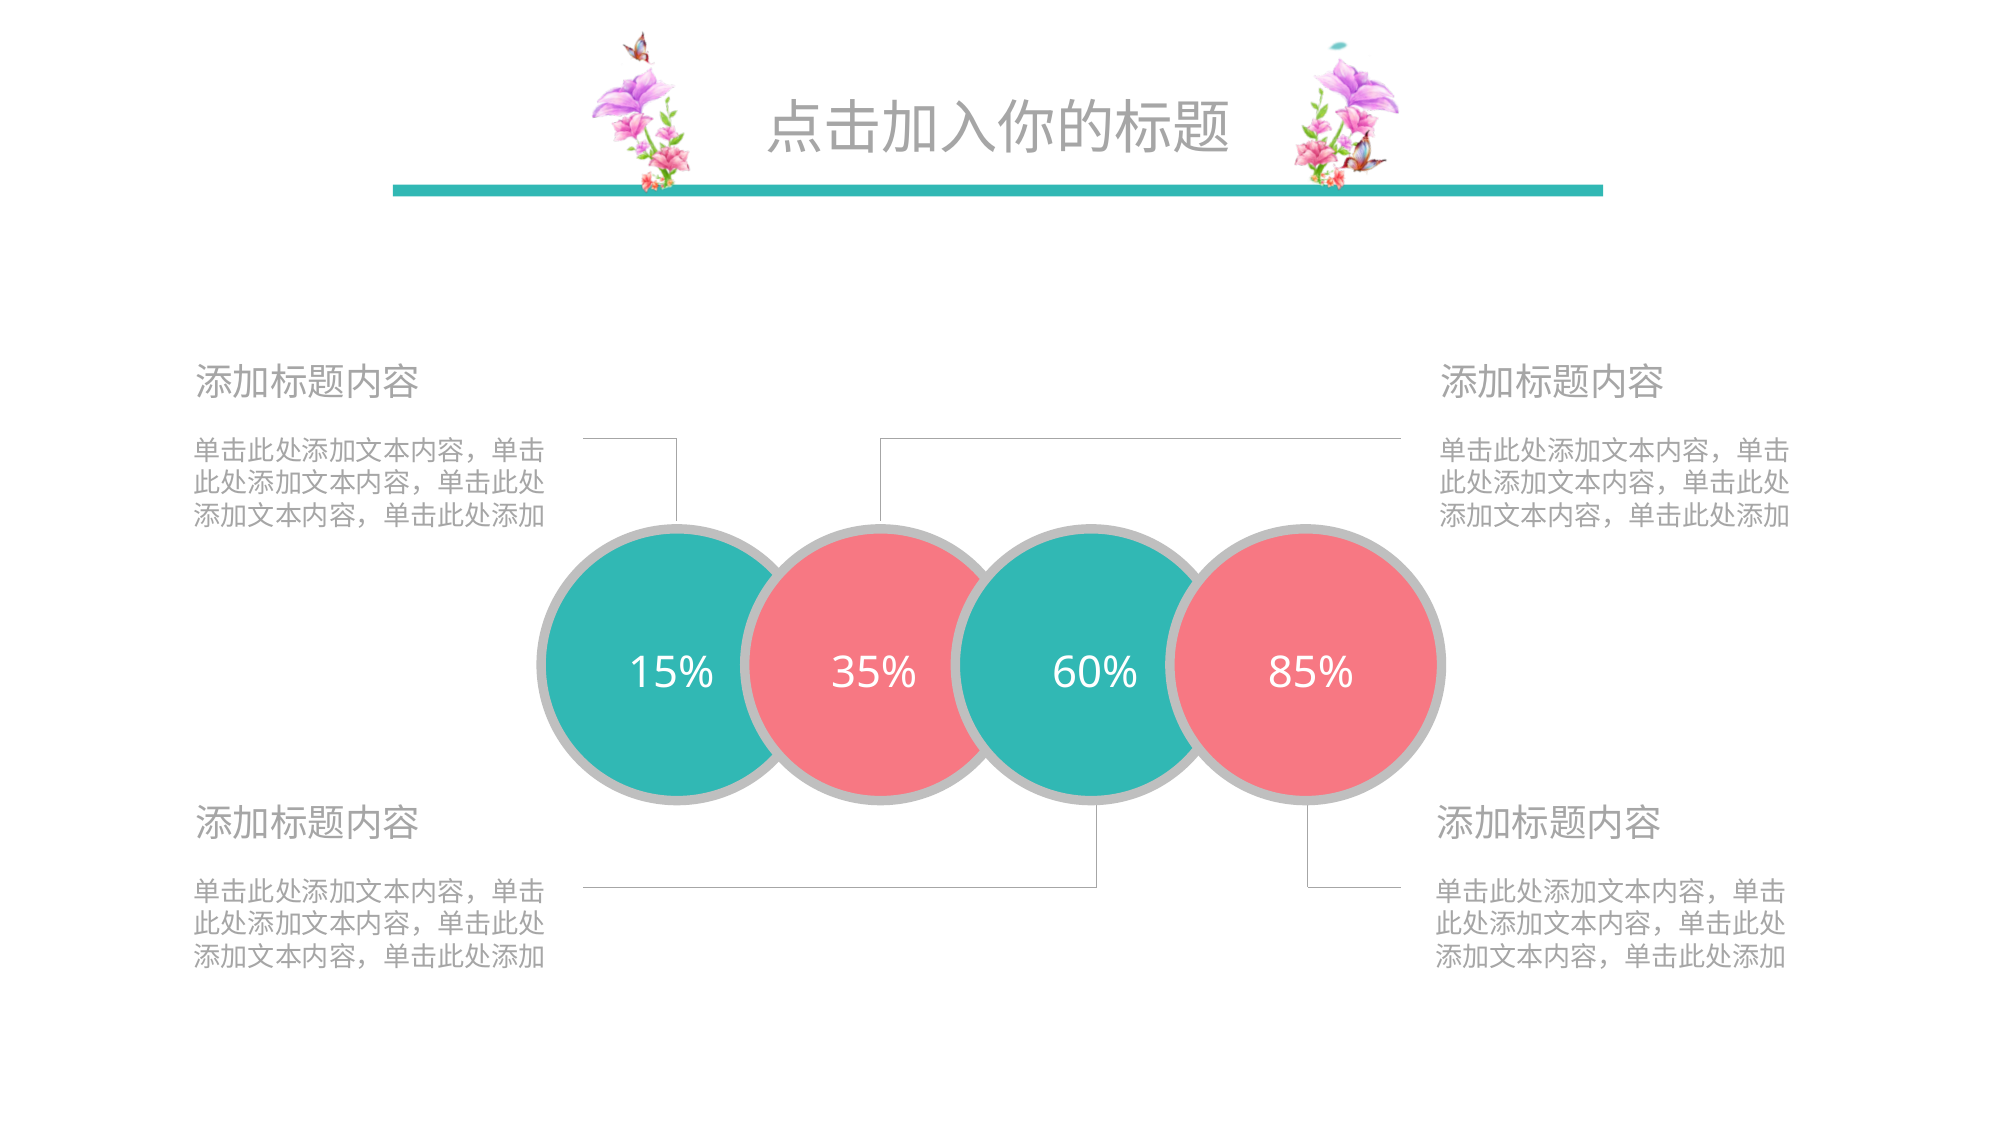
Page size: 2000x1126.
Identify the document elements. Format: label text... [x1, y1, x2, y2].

text_box 添加标题内容 [1416, 788, 1682, 854]
text_box 添加标题内容 [174, 347, 441, 413]
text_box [541, 528, 744, 801]
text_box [392, 89, 586, 197]
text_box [701, 89, 1300, 197]
picture [1300, 29, 1417, 208]
text_box 添加标题内容 [174, 788, 441, 854]
text_box 添加标题内容 [1420, 347, 1686, 413]
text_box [1169, 528, 1442, 801]
text_box 单击此处添加文本内容，单击 此处添加文本内容，单击此处 添加文本内容，单击此处添加 [173, 423, 618, 541]
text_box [1399, 89, 1604, 197]
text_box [955, 528, 1169, 801]
text_box 单击此处添加文本内容，单击 此处添加文本内容，单击此处 添加文本内容，单击此处添加 [173, 864, 618, 982]
picture [571, 20, 701, 208]
text_box 单击此处添加文本内容，单击 此处添加文本内容，单击此处 添加文本内容，单击此处添加 [1415, 864, 1859, 982]
text_box 单击此处添加文本内容，单击 此处添加文本内容，单击此处 添加文本内容，单击此处添加 [1419, 423, 1863, 541]
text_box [744, 528, 955, 801]
